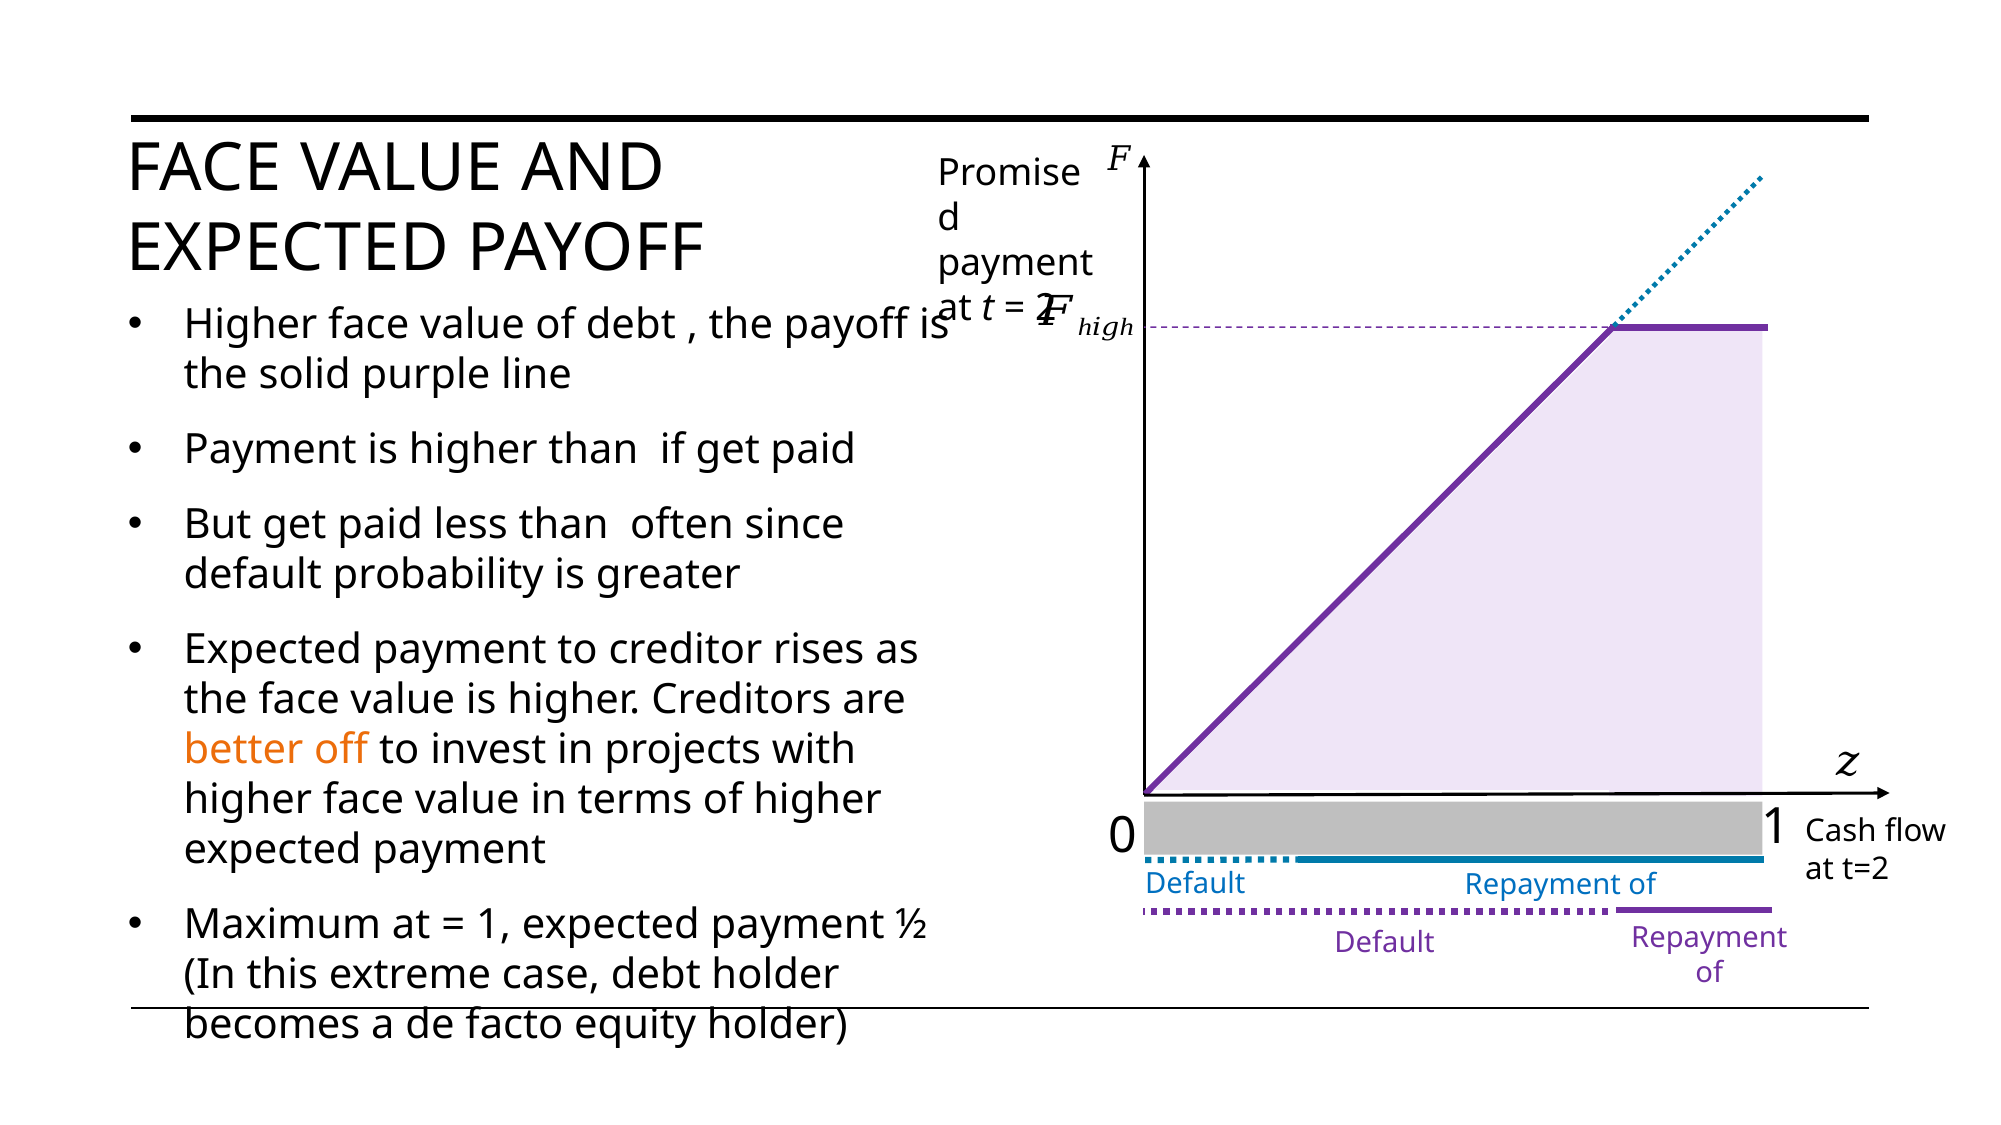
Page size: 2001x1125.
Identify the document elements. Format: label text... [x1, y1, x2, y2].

title Face Value and Expected Payoff [111, 117, 949, 292]
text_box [929, 139, 1965, 1000]
